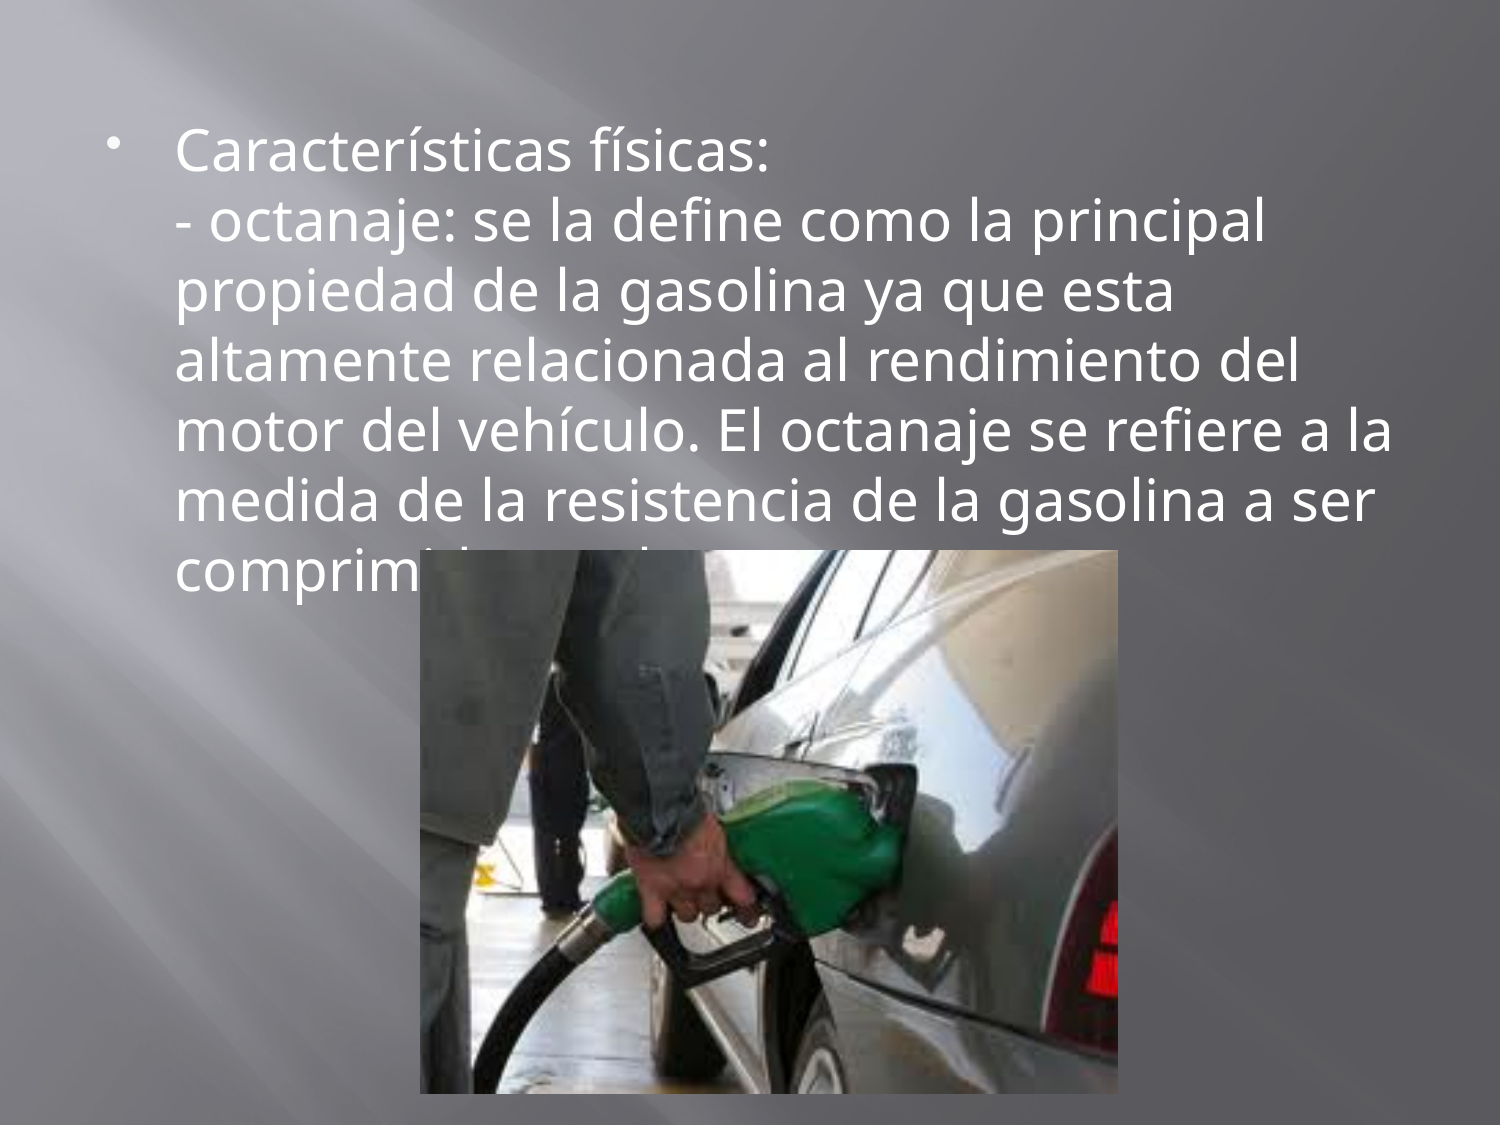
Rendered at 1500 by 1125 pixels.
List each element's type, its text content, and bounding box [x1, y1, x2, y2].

list Características físicas: - octanaje: se la define como la principal propiedad de la gasolina ya que esta altamente relacionada al rendimiento del motor del vehículo. El octanaje se refiere a la medida de la resistencia de la gasolina a ser comprimida en el motor. [70, 105, 1454, 1043]
picture [420, 549, 1118, 1094]
